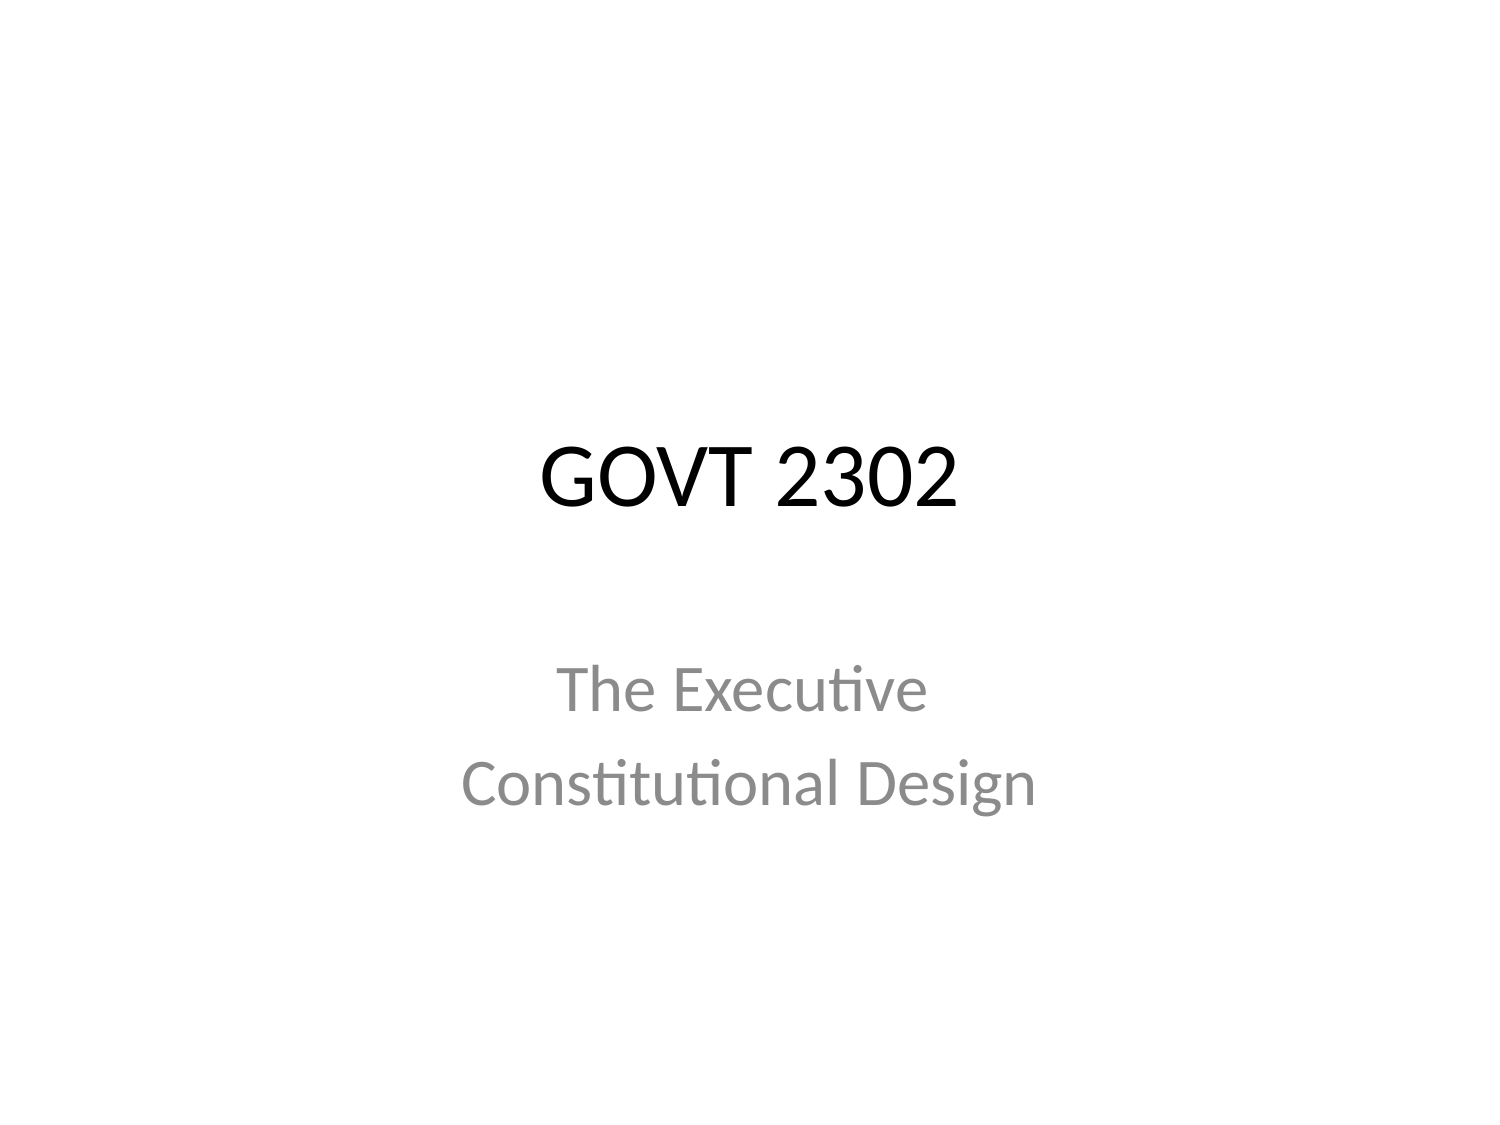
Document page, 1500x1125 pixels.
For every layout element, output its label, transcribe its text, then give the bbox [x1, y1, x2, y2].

subtitle The Executive Constitutional Design [224, 637, 1276, 926]
title GOVT 2302 [112, 349, 1388, 591]
